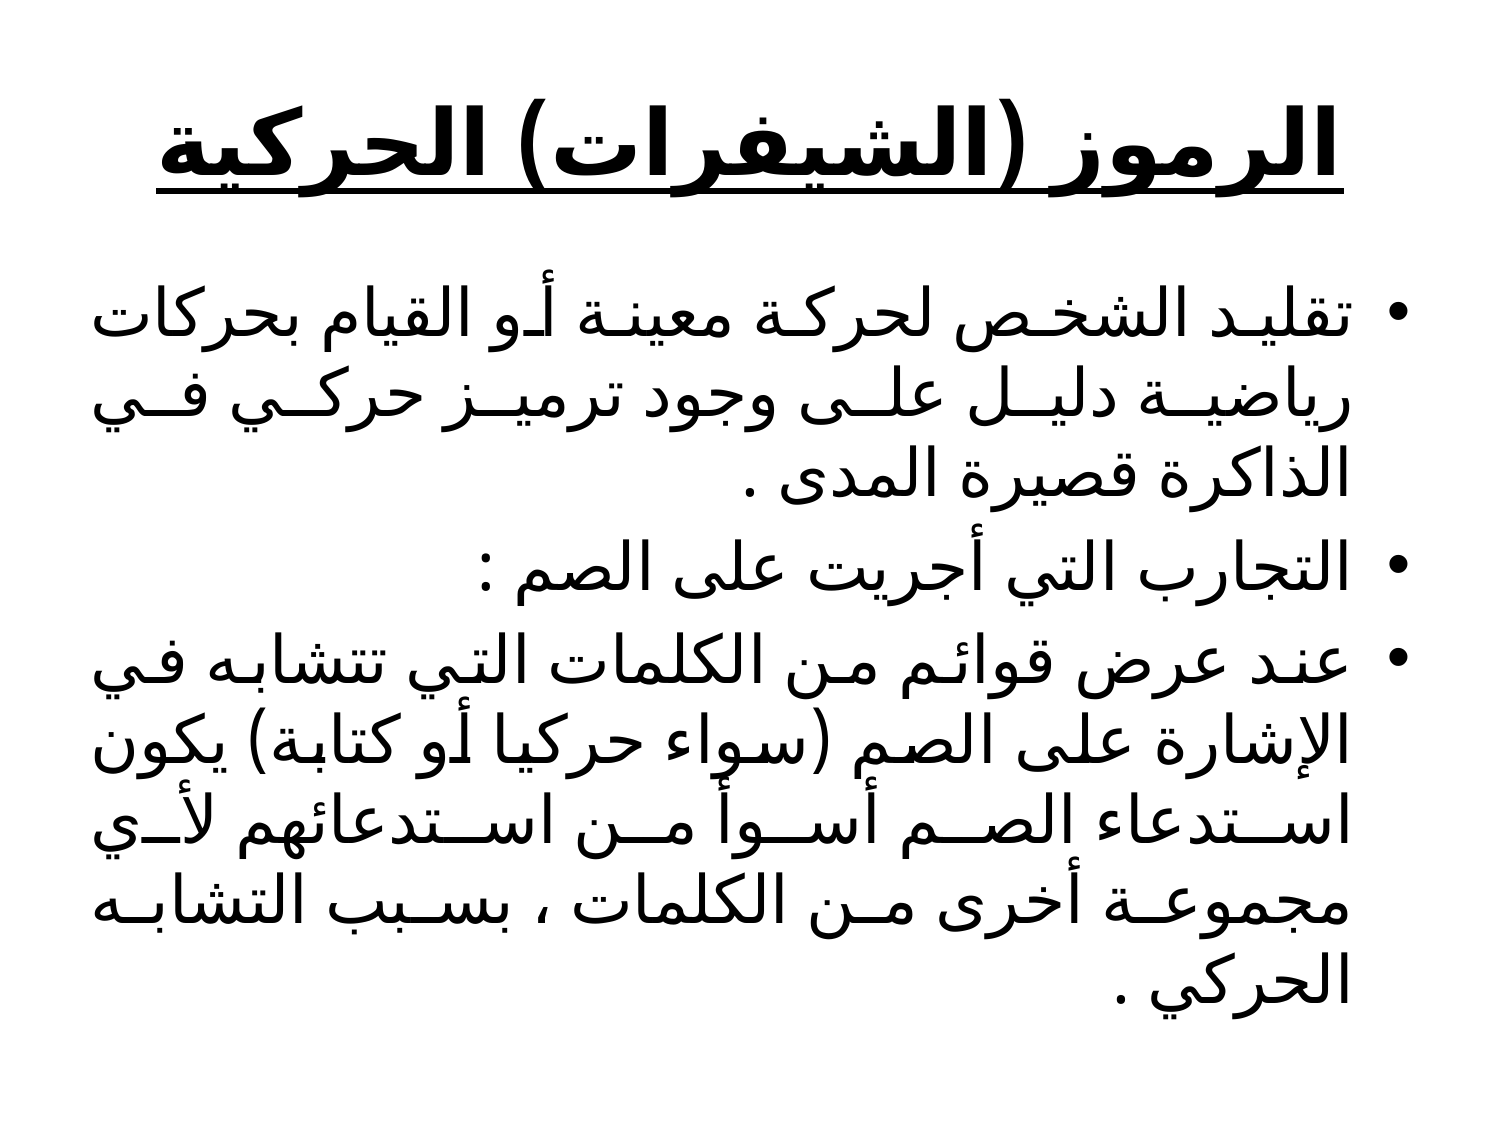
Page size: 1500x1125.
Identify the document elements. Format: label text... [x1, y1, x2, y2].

list تقليد الشخص لحركة معينة أو القيام بحركات رياضية دليل على وجود ترميز حركي في الذاكرة قصيرة المدى . التجارب التي أجريت على الصم : عند عرض قوائم من الكلمات التي تتشابه في الإشارة على الصم (سواء حركيا أو كتابة) يكون استدعاء الصم أسوأ من استدعائهم لأي مجموعة أخرى من الكلمات ، بسبب التشابه الحركي . [75, 262, 1425, 1005]
title الرموز (الشيفرات) الحركية [75, 45, 1425, 233]
